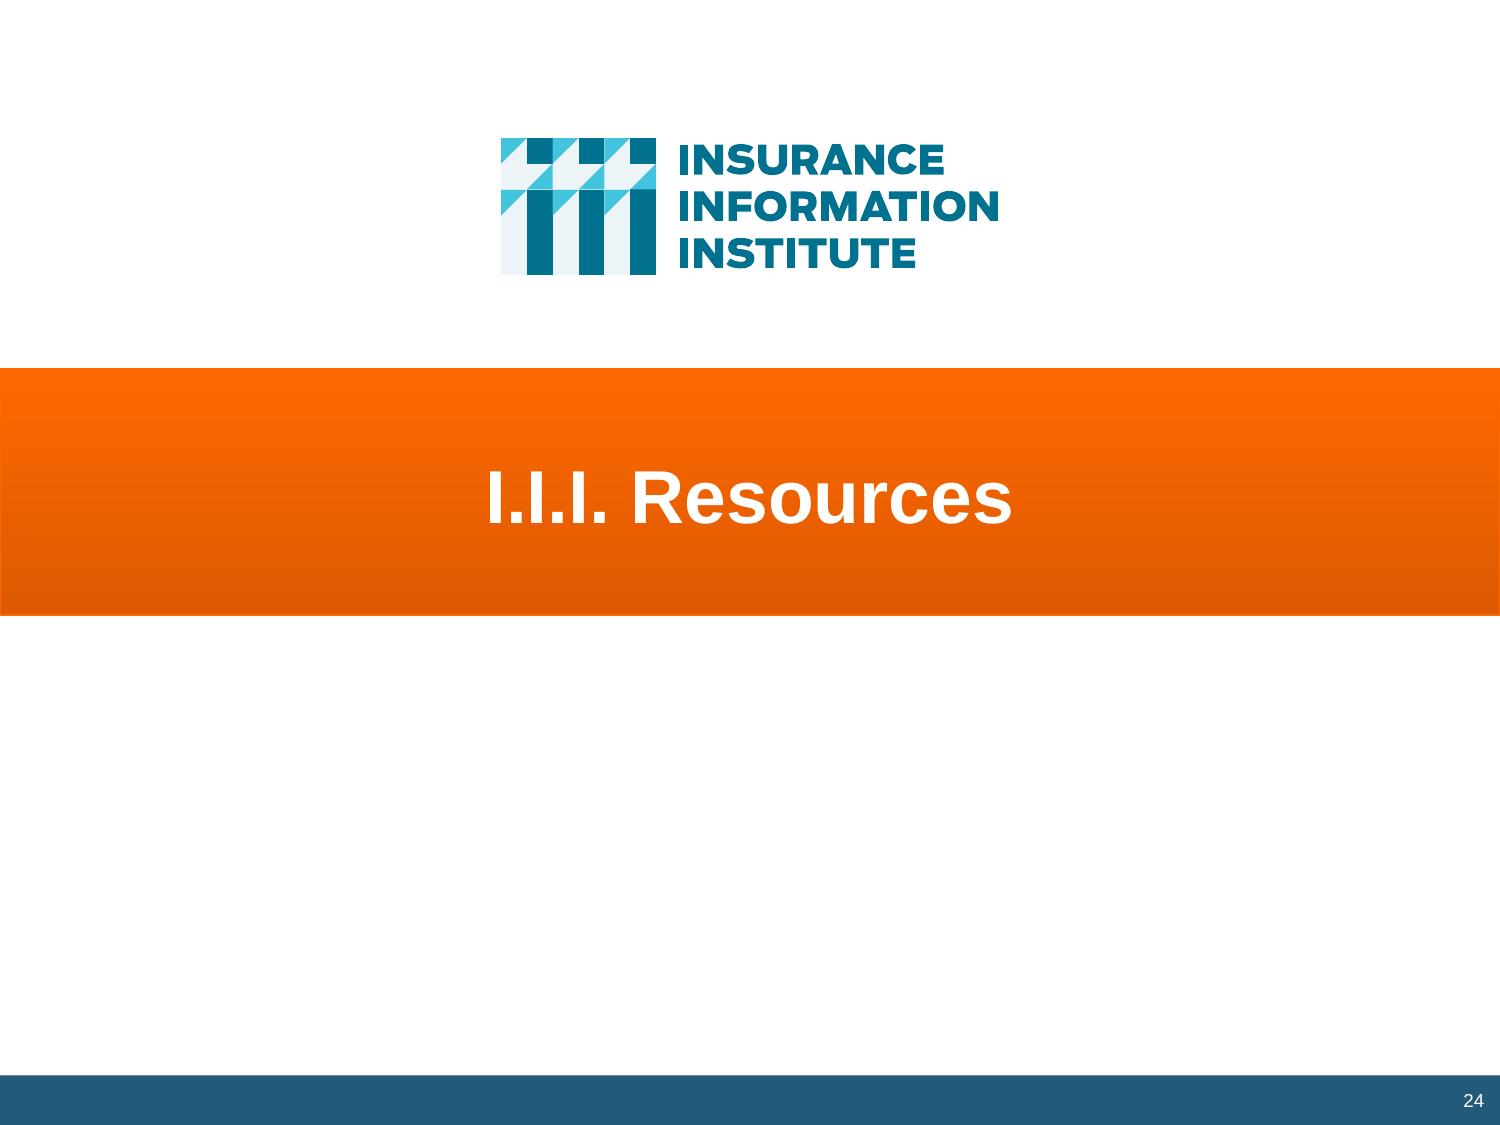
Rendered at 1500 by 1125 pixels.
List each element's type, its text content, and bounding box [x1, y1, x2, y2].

picture [500, 137, 998, 275]
text_box [0, 1075, 1500, 1125]
title I.I.I. Resources [0, 369, 1500, 616]
text_box 24 [1410, 1091, 1485, 1111]
